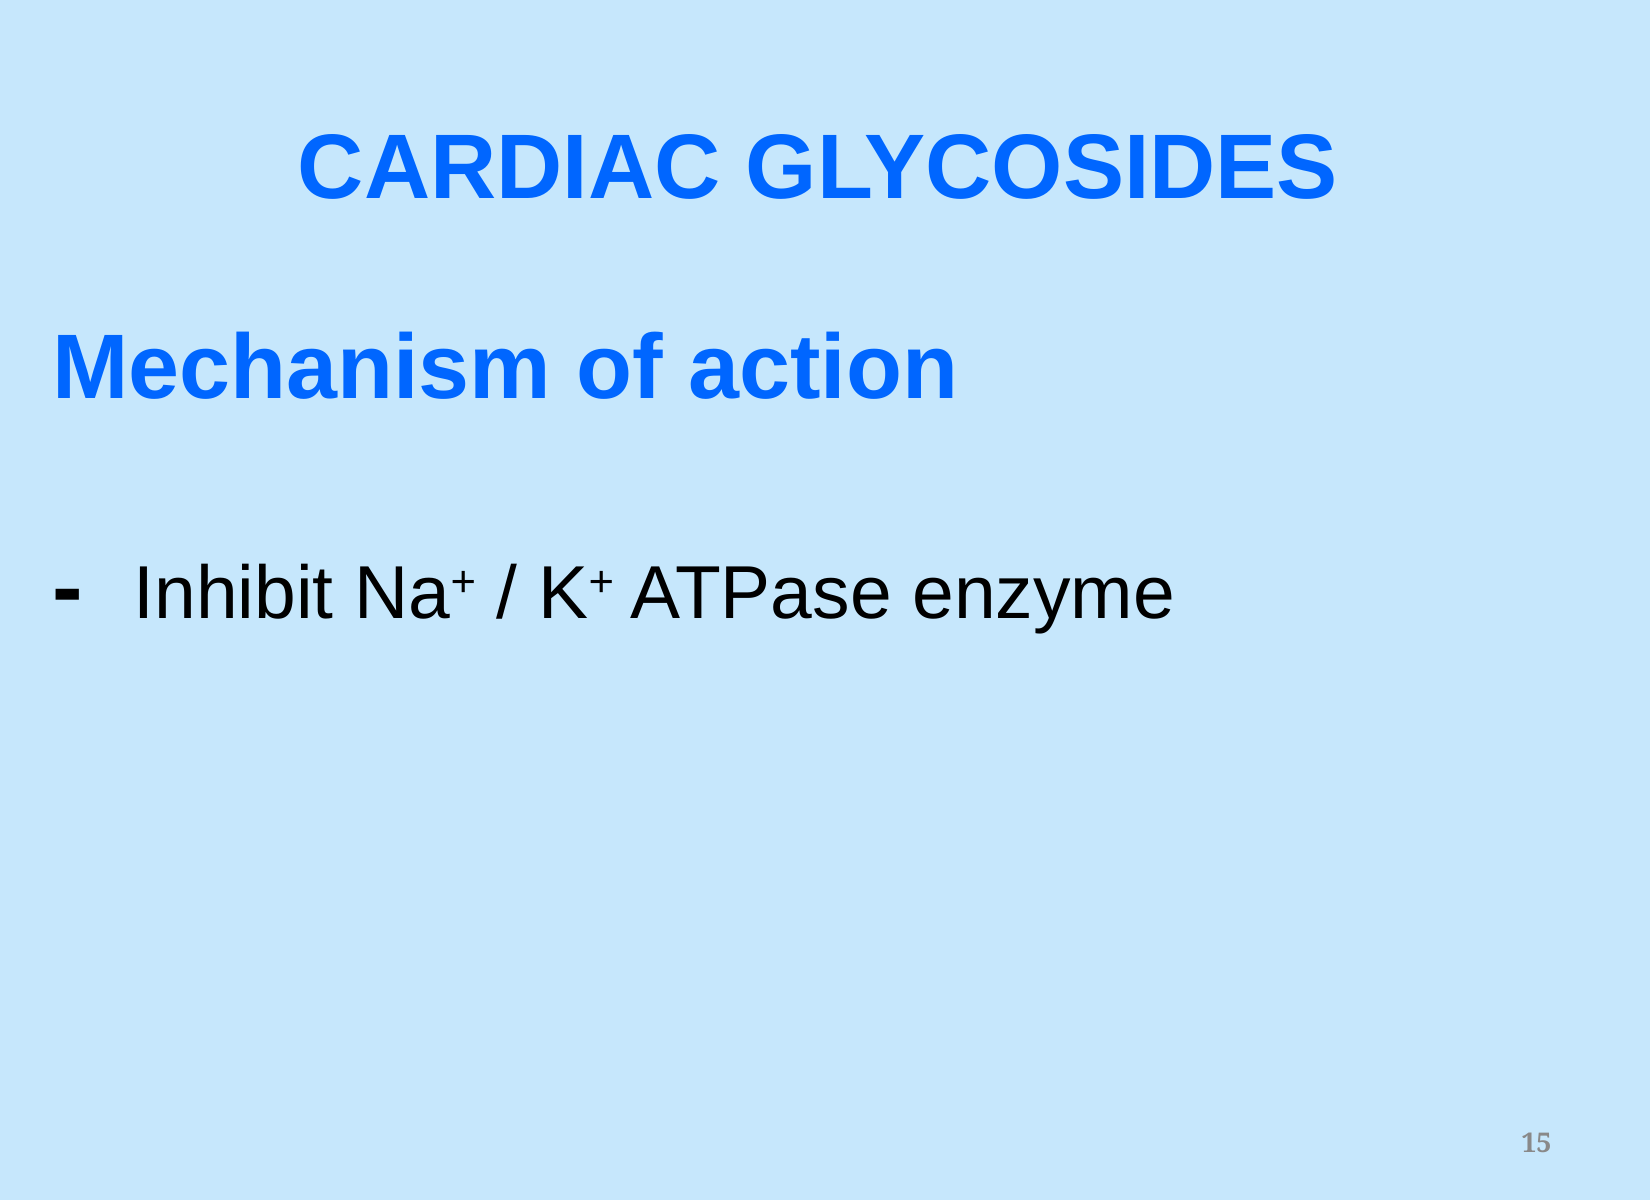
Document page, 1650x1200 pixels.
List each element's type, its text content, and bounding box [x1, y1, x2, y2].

text_box CARDIAC GLYCOSIDES Mechanism of action - Inhibit Na+ / K+ ATPase enzyme [37, 99, 1600, 1175]
